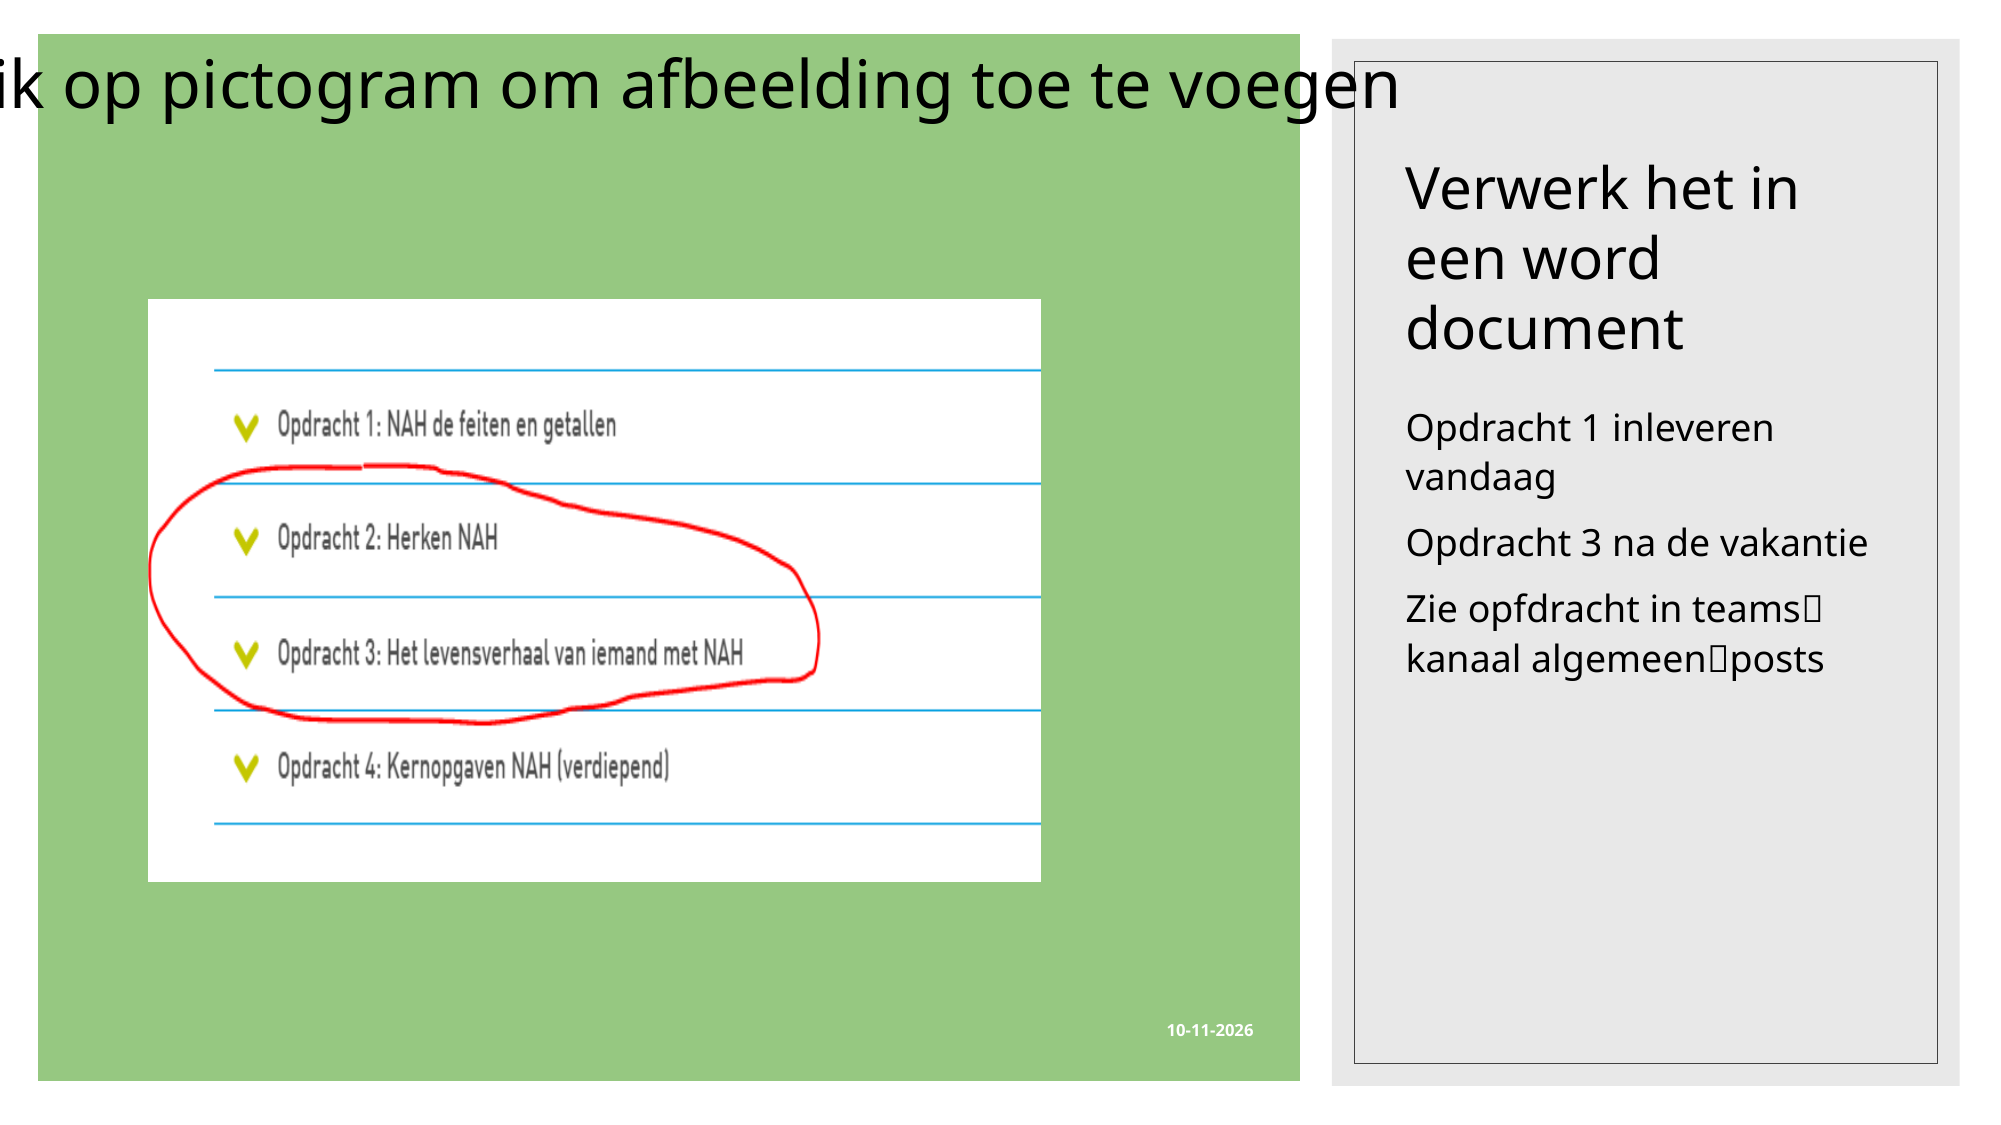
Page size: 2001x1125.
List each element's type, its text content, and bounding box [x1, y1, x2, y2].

list Opdracht 1 inleveren vandaag Opdracht 3 na de vakantie Zie opfdracht in teams kanaal algemeenposts [1390, 391, 1907, 968]
picture [37, 34, 1300, 1082]
title Verwerk het in een word document [1390, 98, 1907, 369]
